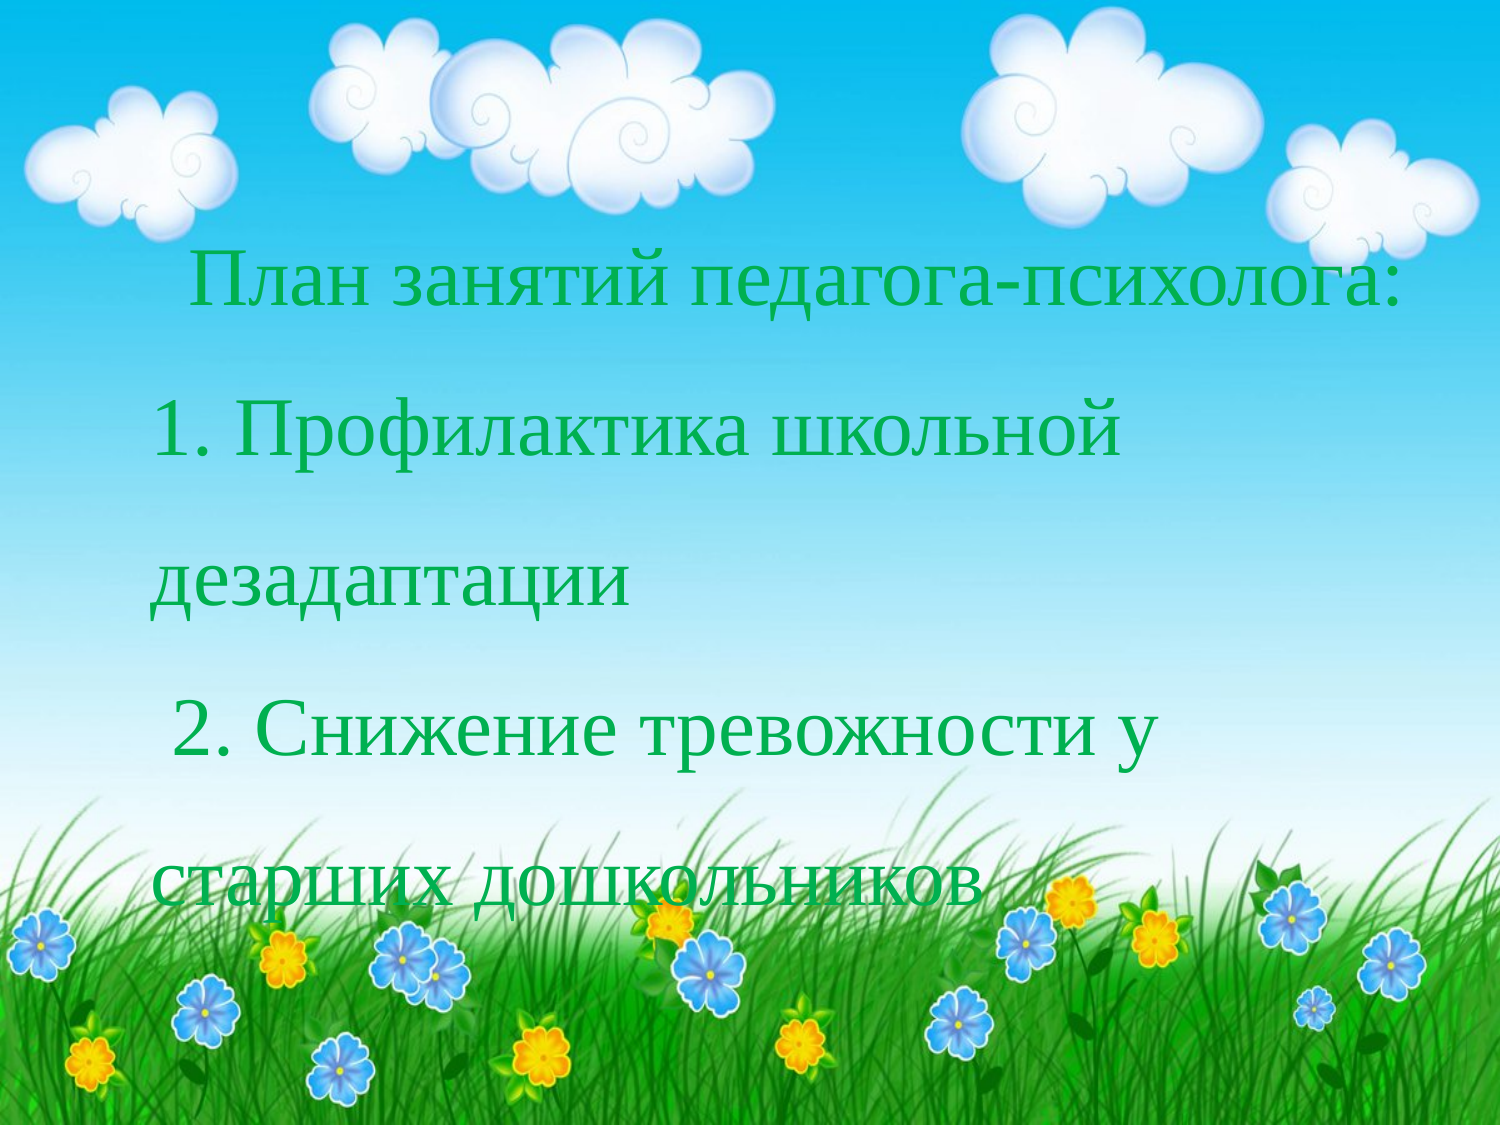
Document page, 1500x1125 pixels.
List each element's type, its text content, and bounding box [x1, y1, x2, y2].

title План занятий педагога-психолога: 1. Профилактика школьной дезадаптации 2. Снижение тревожности у старших дошкольников [135, 503, 1486, 691]
picture [0, 6, 1500, 1125]
